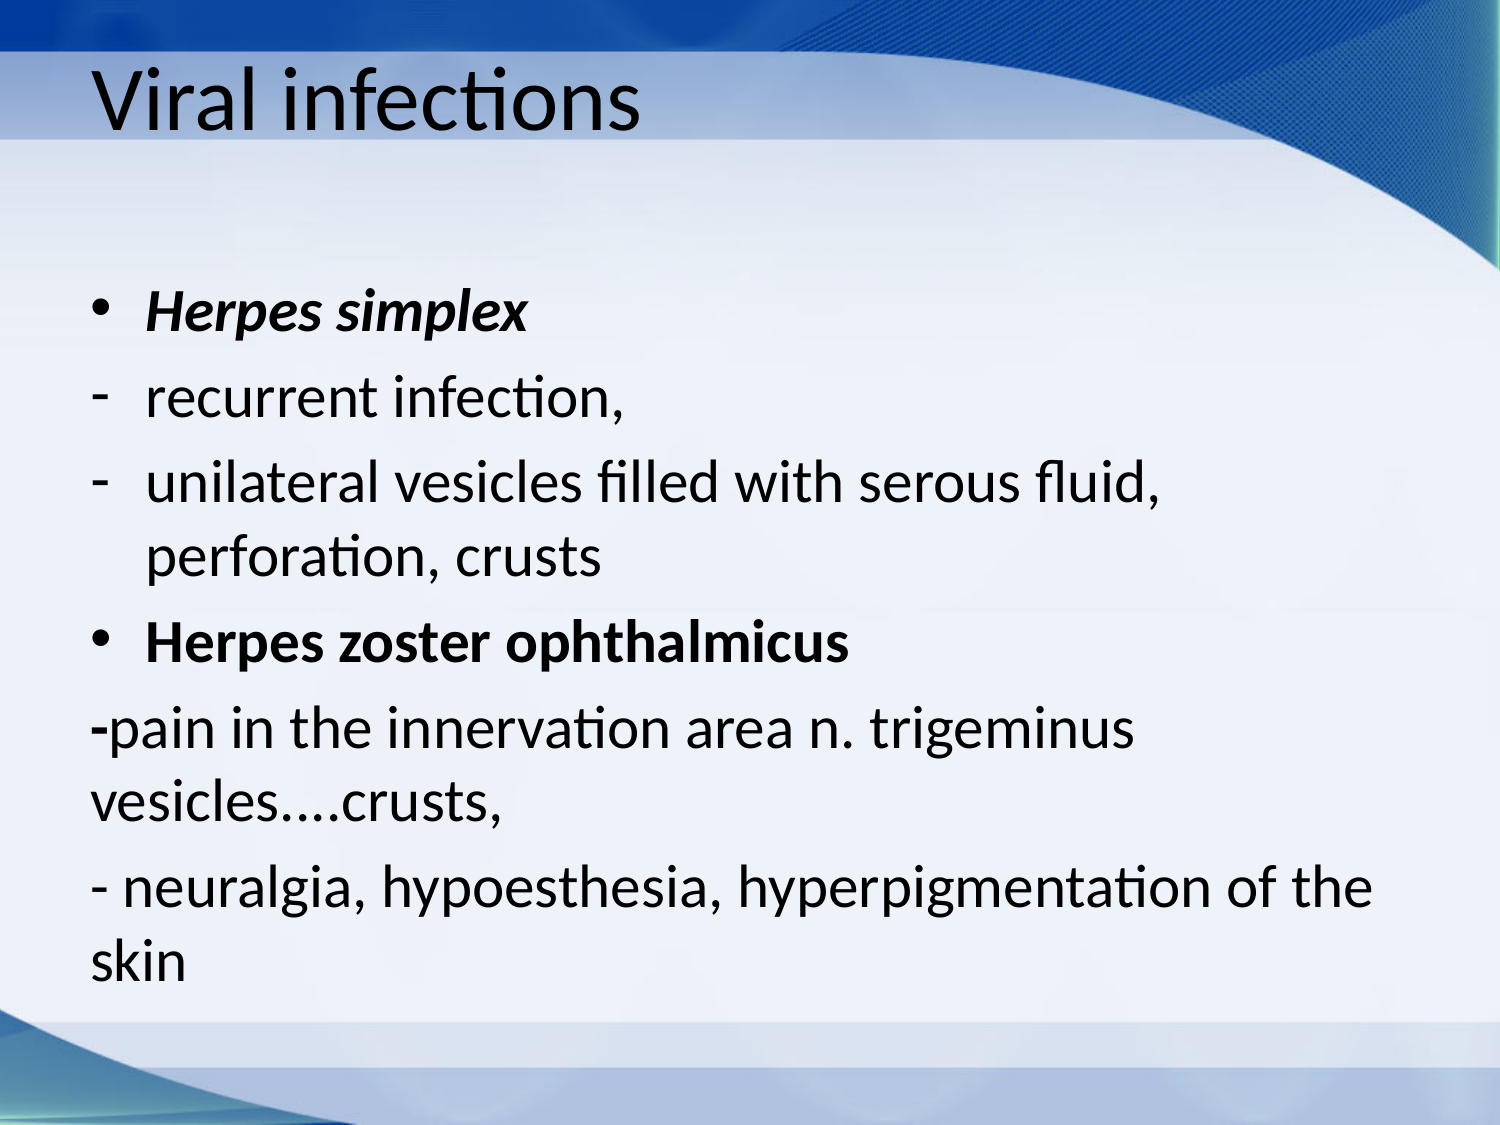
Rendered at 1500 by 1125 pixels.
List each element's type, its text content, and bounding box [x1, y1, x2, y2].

title Viral infections [76, 0, 1427, 188]
picture [0, 0, 1500, 1125]
list Herpes simplex recurrent infection, unilateral vesicles filled with serous fluid, perforation, crusts Herpes zoster ophthalmicus -pain in the innervation area n. trigeminus vesicles....crusts, - neuralgia, hypoesthesia, hyperpigmentation of the skin [75, 262, 1425, 1005]
